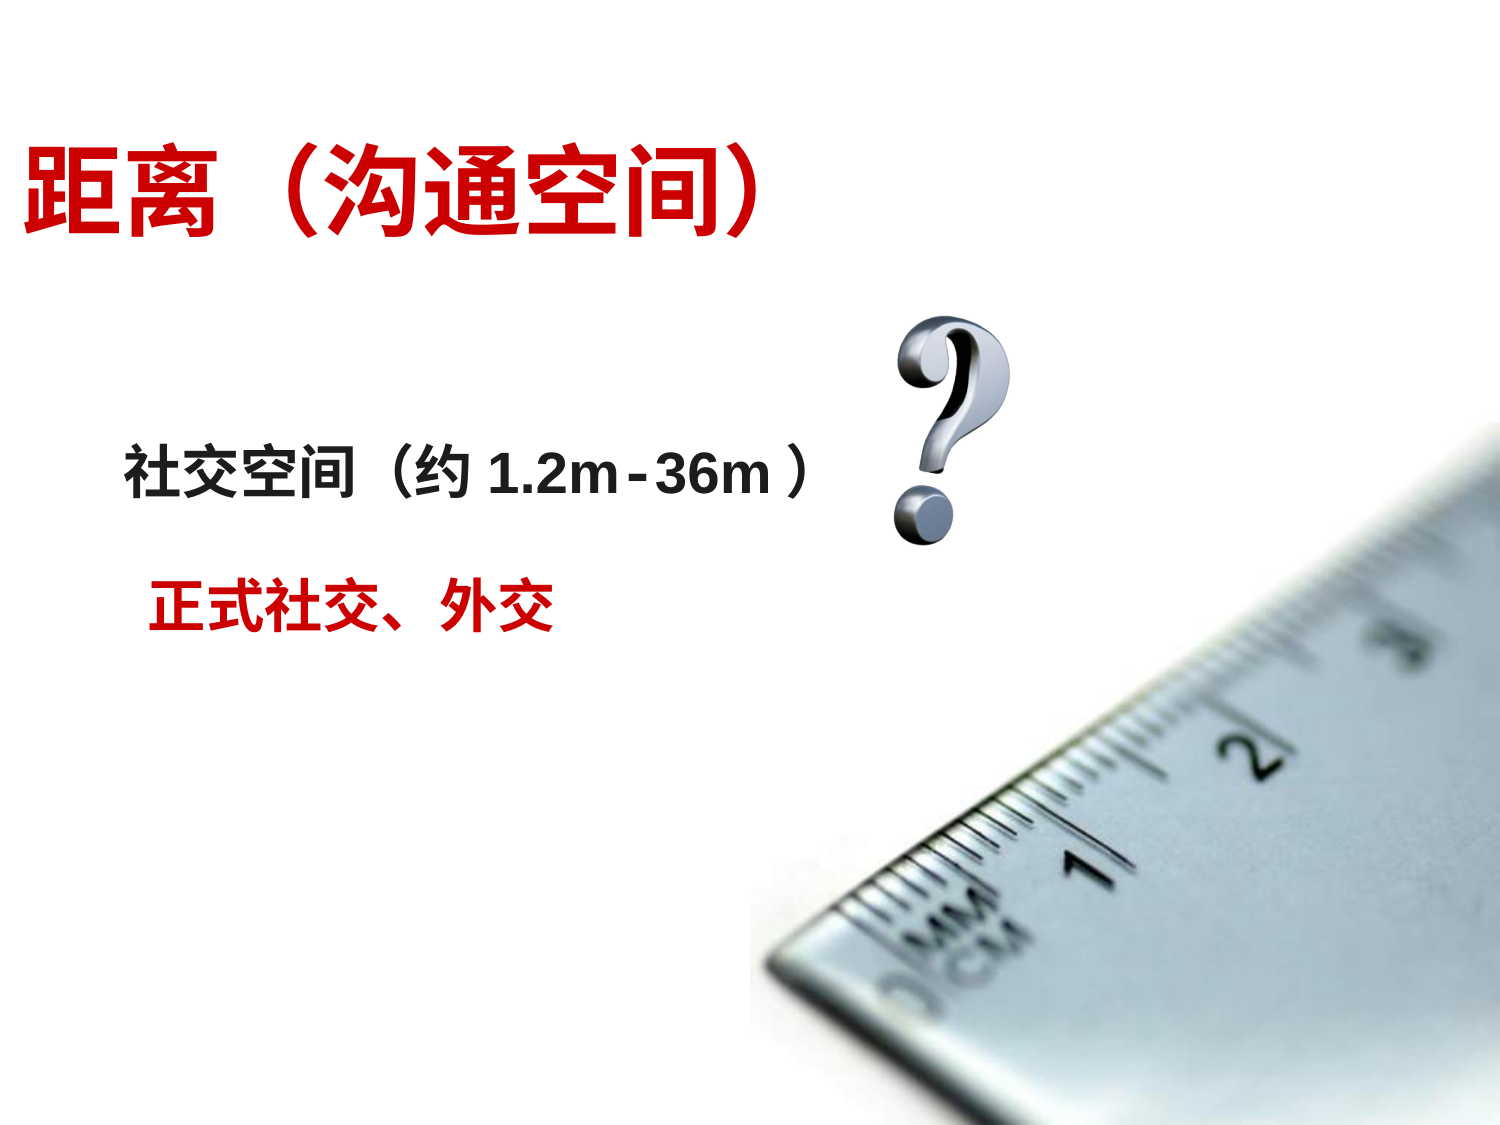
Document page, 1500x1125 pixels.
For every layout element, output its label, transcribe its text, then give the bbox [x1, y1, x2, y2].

picture [749, 286, 1500, 1125]
text_box 正式社交、外交 [133, 548, 571, 647]
text_box 社交空间（约1.2m-36m） [108, 427, 744, 513]
text_box 距离（沟通空间） [8, 121, 838, 256]
